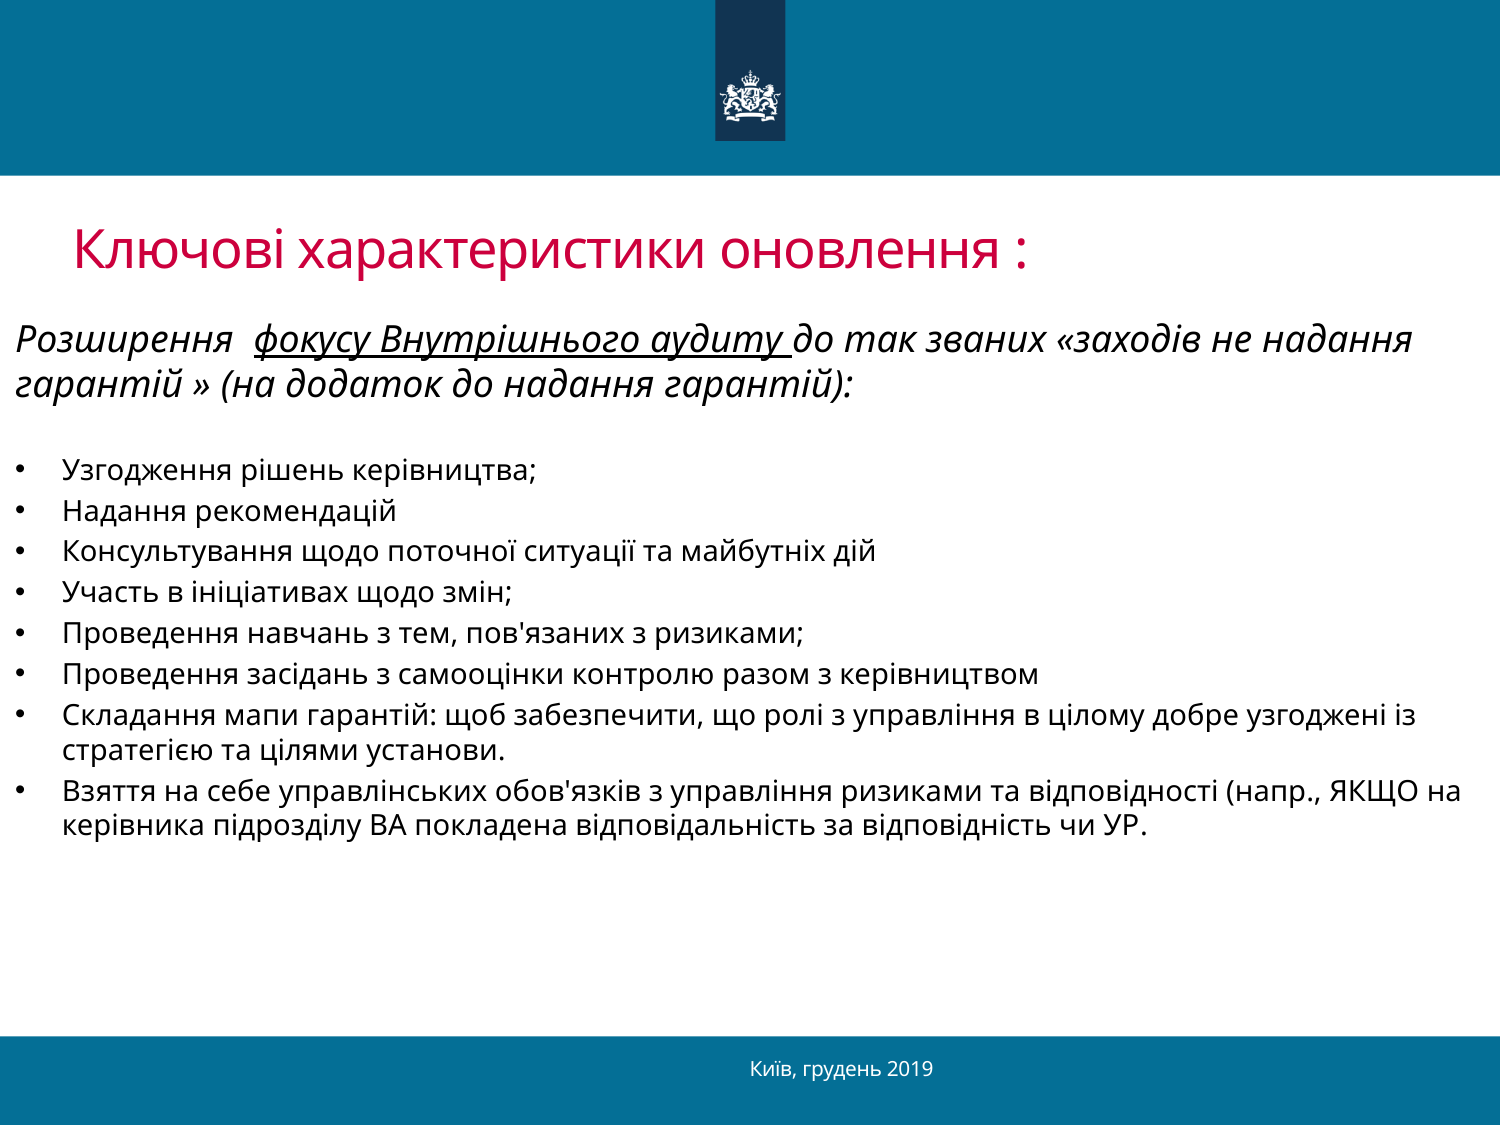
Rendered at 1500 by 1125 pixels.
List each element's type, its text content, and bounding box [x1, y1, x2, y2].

title Ключові характеристики оновлення : [57, 207, 1409, 302]
list Розширення фокусу Внутрішнього аудиту до так званих «заходів не надання гарантій » (на додаток до надання гарантій): Узгодження рішень керівництва; Надання рекомендацій Консультування щодо поточної ситуації та майбутніх дій Участь в ініціативах щодо змін; Проведення навчань з тем, пов'язаних з ризиками; Проведення засідань з самооцінки контролю разом з керівництвом Складання мапи гарантій: щоб забезпечити, що ролі з управління в цілому добре узгоджені із стратегією та цілями установи. Взяття на себе управлінських обов'язків з управління ризиками та відповідності (напр., ЯКЩО на керівника підрозділу ВА покладена відповідальність за відповідність чи УР. [0, 306, 1500, 924]
picture [716, 0, 784, 140]
footer Київ, грудень 2019 [734, 1047, 1419, 1100]
